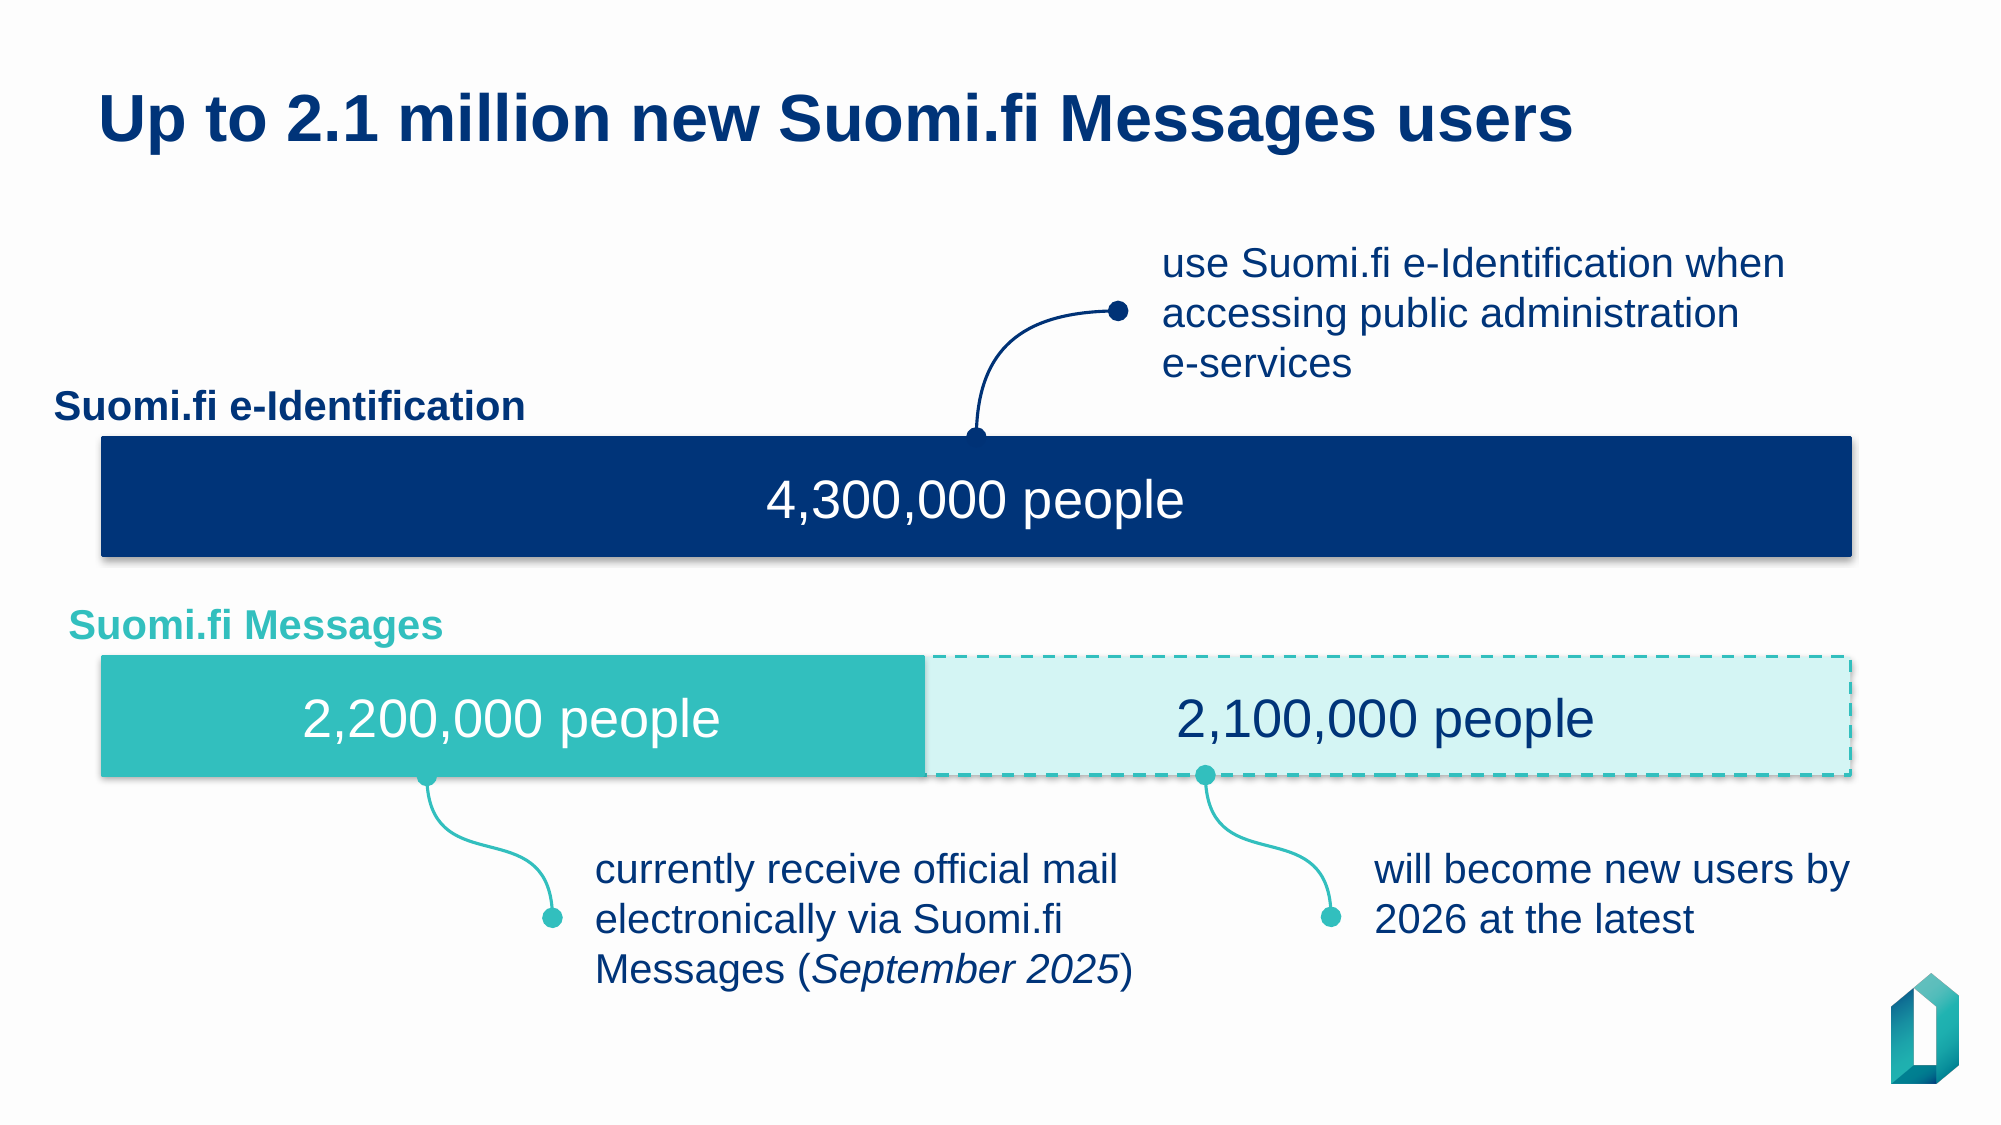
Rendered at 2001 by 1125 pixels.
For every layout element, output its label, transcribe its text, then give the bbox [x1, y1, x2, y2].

text_box will become new users by 2026 at the latest [1330, 834, 1922, 950]
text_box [976, 311, 1119, 438]
text_box Suomi.fi e-Identification [38, 371, 542, 437]
picture [1891, 973, 1959, 1084]
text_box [418, 783, 561, 910]
text_box 2,200,000 people [101, 656, 924, 776]
title Up to 2.1 million new Suomi.fi Messages users [83, 37, 1886, 163]
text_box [1197, 782, 1340, 910]
text_box 2,100,000 people [925, 656, 1851, 776]
text_box currently receive official mail electronically via Suomi.fi Messages (September 2025) [551, 834, 1178, 999]
text_box 4,300,000 people [102, 437, 1851, 556]
text_box Suomi.fi Messages [53, 590, 459, 656]
text_box use Suomi.fi e-Identification when accessing public administration e-services [1118, 228, 1804, 394]
